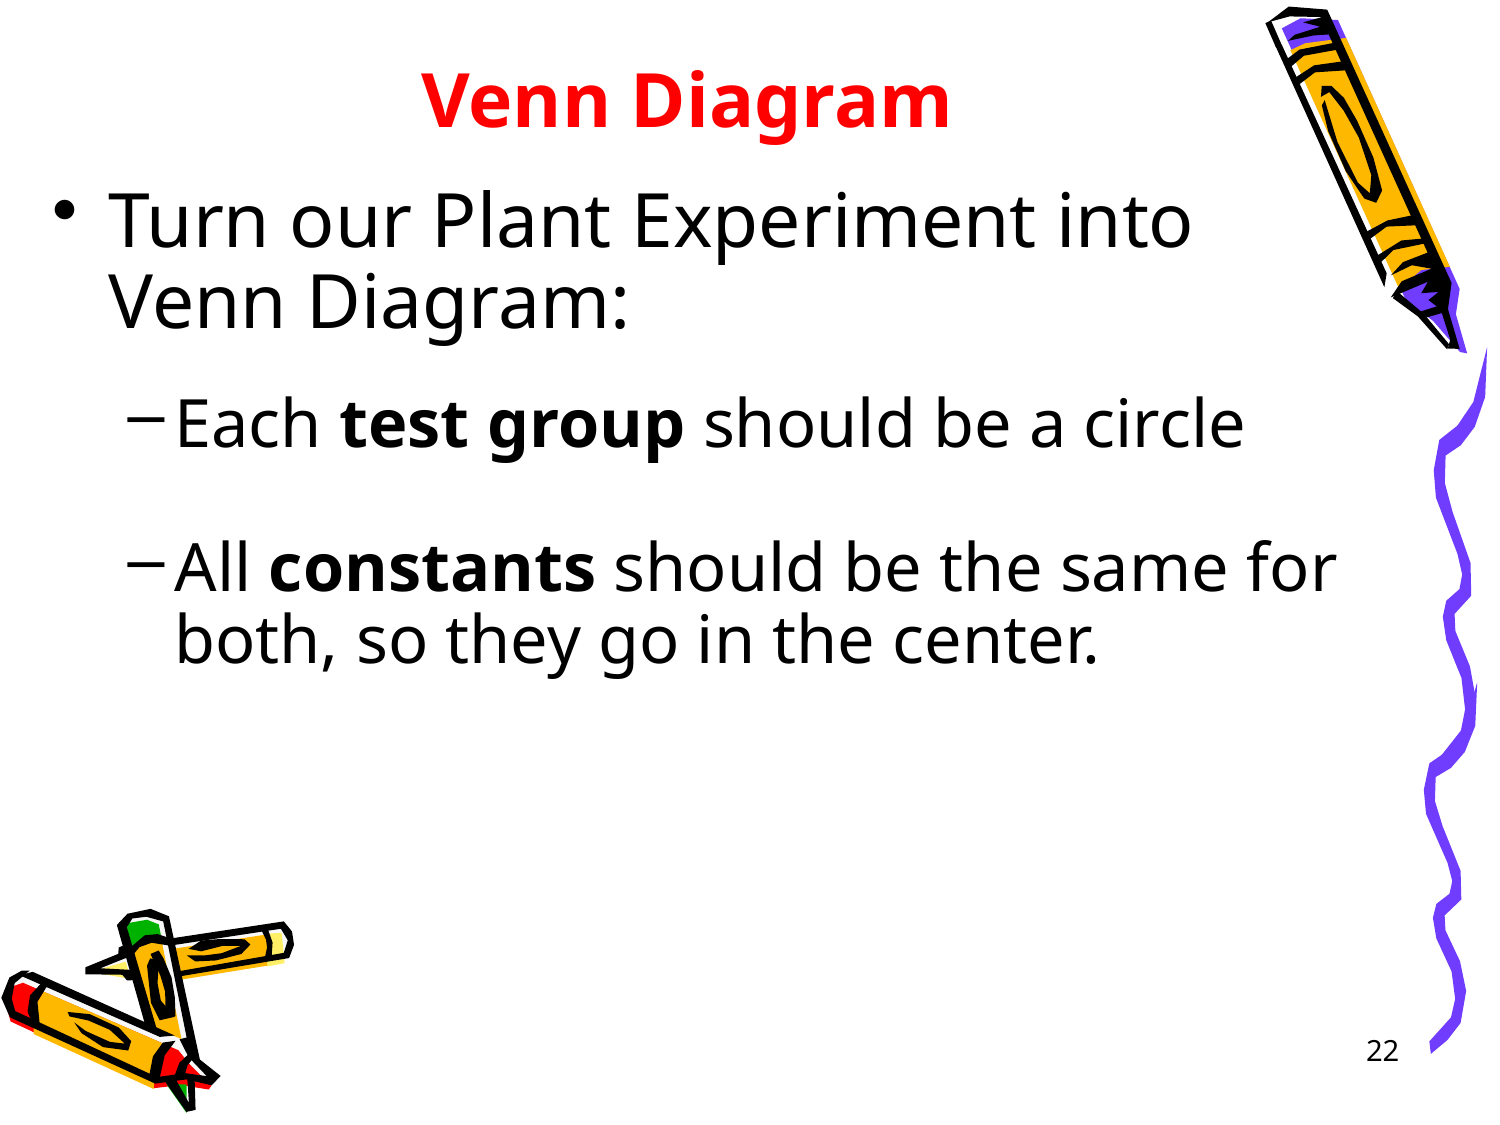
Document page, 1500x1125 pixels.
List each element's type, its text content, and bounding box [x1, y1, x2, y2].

list Turn our Plant Experiment into Venn Diagram: Each test group should be a circle All constants should be the same for both, so they go in the center. [37, 174, 1376, 1051]
title Venn Diagram [49, 24, 1326, 151]
slide_number 22 [1101, 1024, 1415, 1101]
